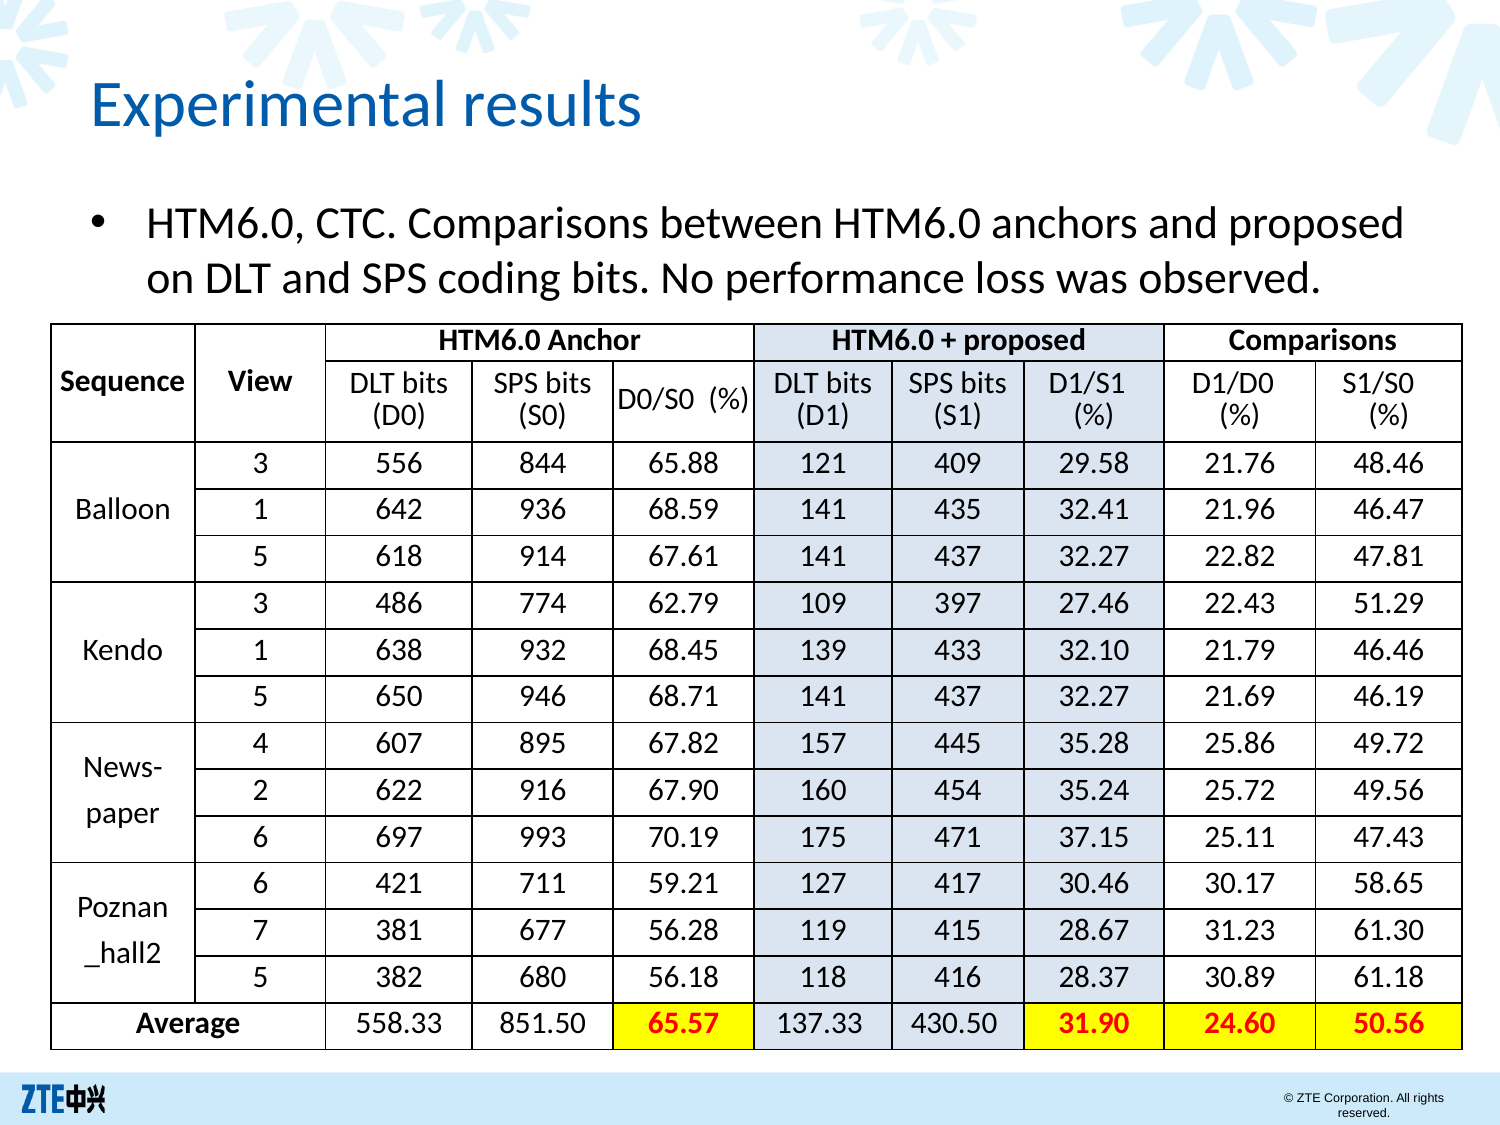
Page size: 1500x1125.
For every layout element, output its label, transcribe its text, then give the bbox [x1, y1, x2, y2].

table_cell 5 [196, 536, 325, 581]
table_cell Poznan _hall2 [52, 863, 194, 1002]
table_cell 67.61 [614, 536, 753, 581]
table_cell 381 [326, 910, 471, 955]
table_header HTM6.0 + proposed [755, 325, 1163, 360]
table_cell Kendo [52, 583, 194, 722]
table_cell 32.27 [1025, 536, 1163, 581]
table_cell 70.19 [614, 817, 753, 862]
table_header View [196, 325, 325, 441]
table_cell 121 [755, 443, 891, 488]
table_cell 47.43 [1316, 817, 1461, 862]
table_header Comparisons [1165, 325, 1461, 360]
table_cell 936 [473, 490, 612, 535]
table_cell 32.10 [1025, 630, 1163, 675]
table_cell 29.58 [1025, 443, 1163, 488]
table_cell 58.65 [1316, 863, 1461, 908]
table_cell 32.27 [1025, 677, 1163, 722]
table_cell 471 [893, 817, 1023, 862]
table_cell 1 [196, 490, 325, 535]
table_cell 67.90 [614, 770, 753, 815]
table_cell 5 [196, 677, 325, 722]
table_cell 932 [473, 630, 612, 675]
table_header HTM6.0 Anchor [326, 325, 753, 360]
table_cell 46.19 [1316, 677, 1461, 722]
table_cell 175 [755, 817, 891, 862]
table_cell 50.56 [1316, 1004, 1461, 1049]
table_cell 21.96 [1165, 490, 1315, 535]
table_cell 46.46 [1316, 630, 1461, 675]
table_cell 47.81 [1316, 536, 1461, 581]
table_cell 118 [755, 957, 891, 1002]
table_cell 556 [326, 443, 471, 488]
table_cell 127 [755, 863, 891, 908]
table_cell 914 [473, 536, 612, 581]
table_cell 618 [326, 536, 471, 581]
table_cell 65.57 [614, 1004, 753, 1049]
table_cell Average [52, 1004, 325, 1049]
table_cell 2 [196, 770, 325, 815]
table_cell 435 [893, 490, 1023, 535]
table_cell News- paper [52, 723, 194, 862]
table_cell 382 [326, 957, 471, 1002]
table_cell 21.79 [1165, 630, 1315, 675]
table_cell 437 [893, 536, 1023, 581]
table_cell 56.18 [614, 957, 753, 1002]
table_cell 417 [893, 863, 1023, 908]
table_cell 68.71 [614, 677, 753, 722]
table_cell 56.28 [614, 910, 753, 955]
table_cell 3 [196, 443, 325, 488]
table_cell 21.69 [1165, 677, 1315, 722]
table_cell 119 [755, 910, 891, 955]
table_cell 946 [473, 677, 612, 722]
table_cell 4 [196, 723, 325, 768]
table_cell 141 [755, 536, 891, 581]
table_cell 25.72 [1165, 770, 1315, 815]
table_cell 7 [196, 910, 325, 955]
table_cell 6 [196, 863, 325, 908]
table_cell SPS bits (S0) [473, 362, 612, 441]
table_cell 49.72 [1316, 723, 1461, 768]
table_cell Balloon [52, 443, 194, 581]
table_cell 24.60 [1165, 1004, 1315, 1049]
table_cell 397 [893, 583, 1023, 628]
table_cell 409 [893, 443, 1023, 488]
table_cell 31.23 [1165, 910, 1315, 955]
table_cell 677 [473, 910, 612, 955]
table_cell 30.46 [1025, 863, 1163, 908]
table_cell D0/S0 (%) [614, 362, 753, 441]
table_cell 25.86 [1165, 723, 1315, 768]
table_cell S1/S0 (%) [1316, 362, 1461, 441]
table_cell 46.47 [1316, 490, 1461, 535]
list HTM6.0, CTC. Comparisons between HTM6.0 anchors and proposed on DLT and SPS coding bits. No performance loss was observed. [75, 185, 1425, 323]
table_cell 421 [326, 863, 471, 908]
table_cell 157 [755, 723, 891, 768]
table_cell 21.76 [1165, 443, 1315, 488]
table_cell 67.82 [614, 723, 753, 768]
table_cell 486 [326, 583, 471, 628]
table_cell 25.11 [1165, 817, 1315, 862]
table_cell 141 [755, 677, 891, 722]
table_cell 35.28 [1025, 723, 1163, 768]
table_cell 844 [473, 443, 612, 488]
table_cell 30.89 [1165, 957, 1315, 1002]
table_cell 61.30 [1316, 910, 1461, 955]
table_cell 22.82 [1165, 536, 1315, 581]
table_cell 35.24 [1025, 770, 1163, 815]
table_cell 31.90 [1025, 1004, 1163, 1049]
table_cell 6 [196, 817, 325, 862]
table_cell 851.50 [473, 1004, 612, 1049]
table_cell 109 [755, 583, 891, 628]
table_cell 28.67 [1025, 910, 1163, 955]
table_cell 622 [326, 770, 471, 815]
table_cell 160 [755, 770, 891, 815]
table_cell 642 [326, 490, 471, 535]
table_header Sequence [52, 325, 194, 441]
table_cell 61.18 [1316, 957, 1461, 1002]
table_cell 68.45 [614, 630, 753, 675]
table_cell 137.33 [755, 1004, 891, 1049]
table_cell 415 [893, 910, 1023, 955]
table_cell 32.41 [1025, 490, 1163, 535]
table_cell 993 [473, 817, 612, 862]
table_cell DLT bits (D1) [755, 362, 891, 441]
table_cell 62.79 [614, 583, 753, 628]
table_cell 416 [893, 957, 1023, 1002]
table_cell 1 [196, 630, 325, 675]
table_cell 65.88 [614, 443, 753, 488]
table_cell 916 [473, 770, 612, 815]
table_cell 774 [473, 583, 612, 628]
table_cell D1/D0 (%) [1165, 362, 1315, 441]
table_cell 28.37 [1025, 957, 1163, 1002]
table_cell 5 [196, 957, 325, 1002]
table_cell 68.59 [614, 490, 753, 535]
table_cell 27.46 [1025, 583, 1163, 628]
table_cell 59.21 [614, 863, 753, 908]
table_cell 48.46 [1316, 443, 1461, 488]
table_cell 711 [473, 863, 612, 908]
table_cell 454 [893, 770, 1023, 815]
table_cell 3 [196, 583, 325, 628]
table_cell 139 [755, 630, 891, 675]
table_cell 697 [326, 817, 471, 862]
table_cell SPS bits (S1) [893, 362, 1023, 441]
table_cell 51.29 [1316, 583, 1461, 628]
table_cell 37.15 [1025, 817, 1163, 862]
title Experimental results [75, 25, 1425, 175]
table_cell 650 [326, 677, 471, 722]
table_cell 49.56 [1316, 770, 1461, 815]
table_cell 22.43 [1165, 583, 1315, 628]
table_cell 895 [473, 723, 612, 768]
table_cell 445 [893, 723, 1023, 768]
table_cell 680 [473, 957, 612, 1002]
table_cell 437 [893, 677, 1023, 722]
table_cell DLT bits (D0) [326, 362, 471, 441]
table_cell 430.50 [893, 1004, 1023, 1049]
picture [0, 0, 1500, 1125]
table_cell 30.17 [1165, 863, 1315, 908]
table_cell 433 [893, 630, 1023, 675]
table_cell 607 [326, 723, 471, 768]
table_cell D1/S1 (%) [1025, 362, 1163, 441]
table_cell 638 [326, 630, 471, 675]
table_cell 558.33 [326, 1004, 471, 1049]
table_cell 141 [755, 490, 891, 535]
